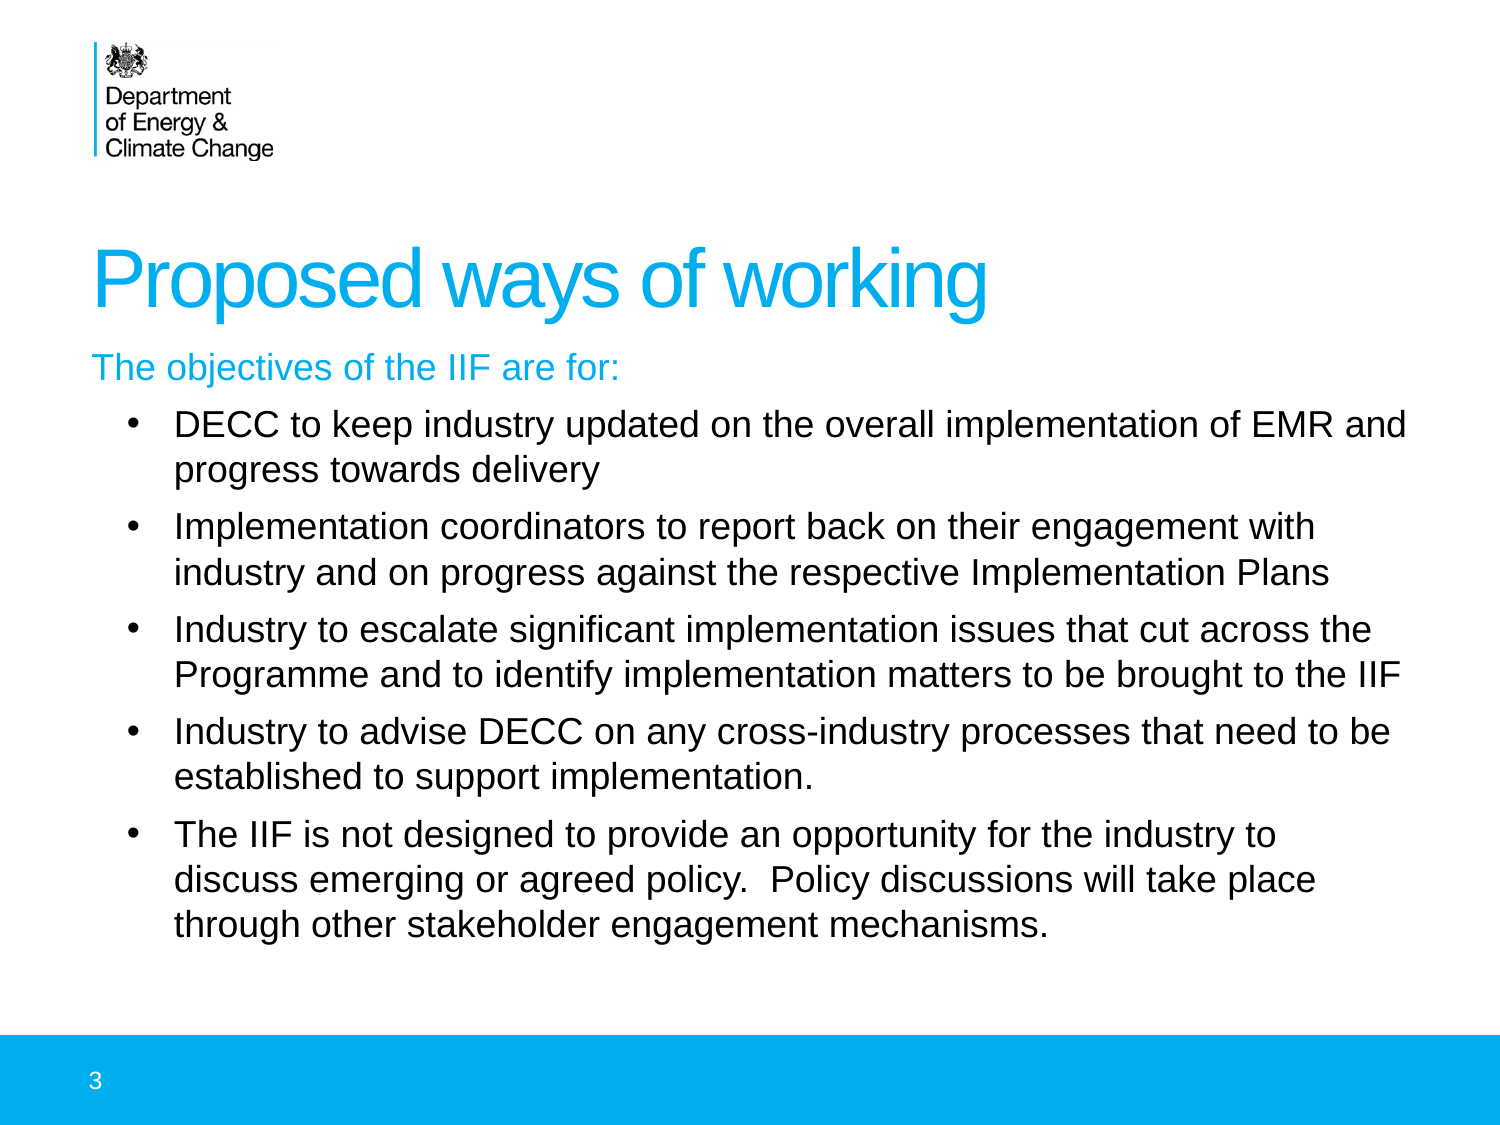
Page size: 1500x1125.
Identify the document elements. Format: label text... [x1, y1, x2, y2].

title Proposed ways of working [91, 224, 1409, 331]
picture [94, 42, 273, 161]
slide_number 3 [0, 1035, 1500, 1125]
list The objectives of the IIF are for: DECC to keep industry updated on the overall implementation of EMR and progress towards delivery Implementation coordinators to report back on their engagement with industry and on progress against the respective Implementation Plans Industry to escalate significant implementation issues that cut across the Programme and to identify implementation matters to be brought to the IIF Industry to advise DECC on any cross-industry processes that need to be established to support implementation. The IIF is not designed to provide an opportunity for the industry to discuss emerging or agreed policy. Policy discussions will take place through other stakeholder engagement mechanisms. [91, 342, 1409, 1010]
